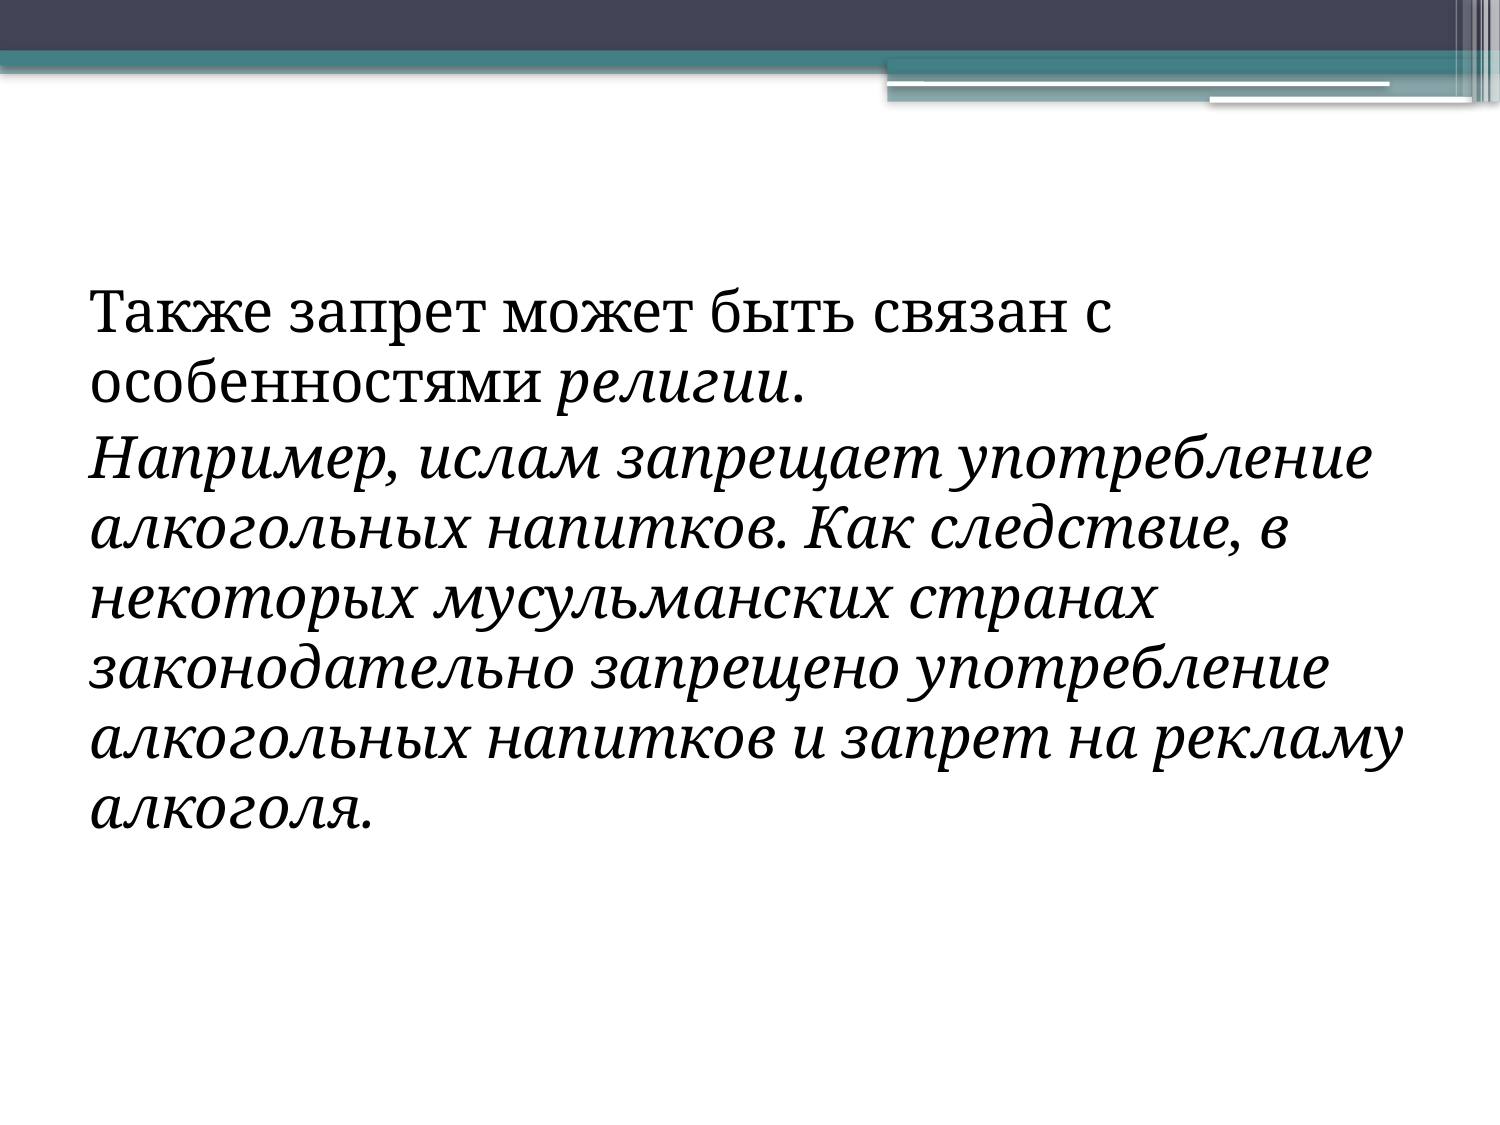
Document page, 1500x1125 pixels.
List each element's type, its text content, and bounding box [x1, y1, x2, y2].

list Также запрет может быть связан с особенностями религии. Например, ислам запрещает употребление алкогольных напитков. Как следствие, в некоторых мусульманских странах законодательно запрещено употребление алкогольных напитков и запрет на рекламу алкоголя. [75, 267, 1425, 1005]
